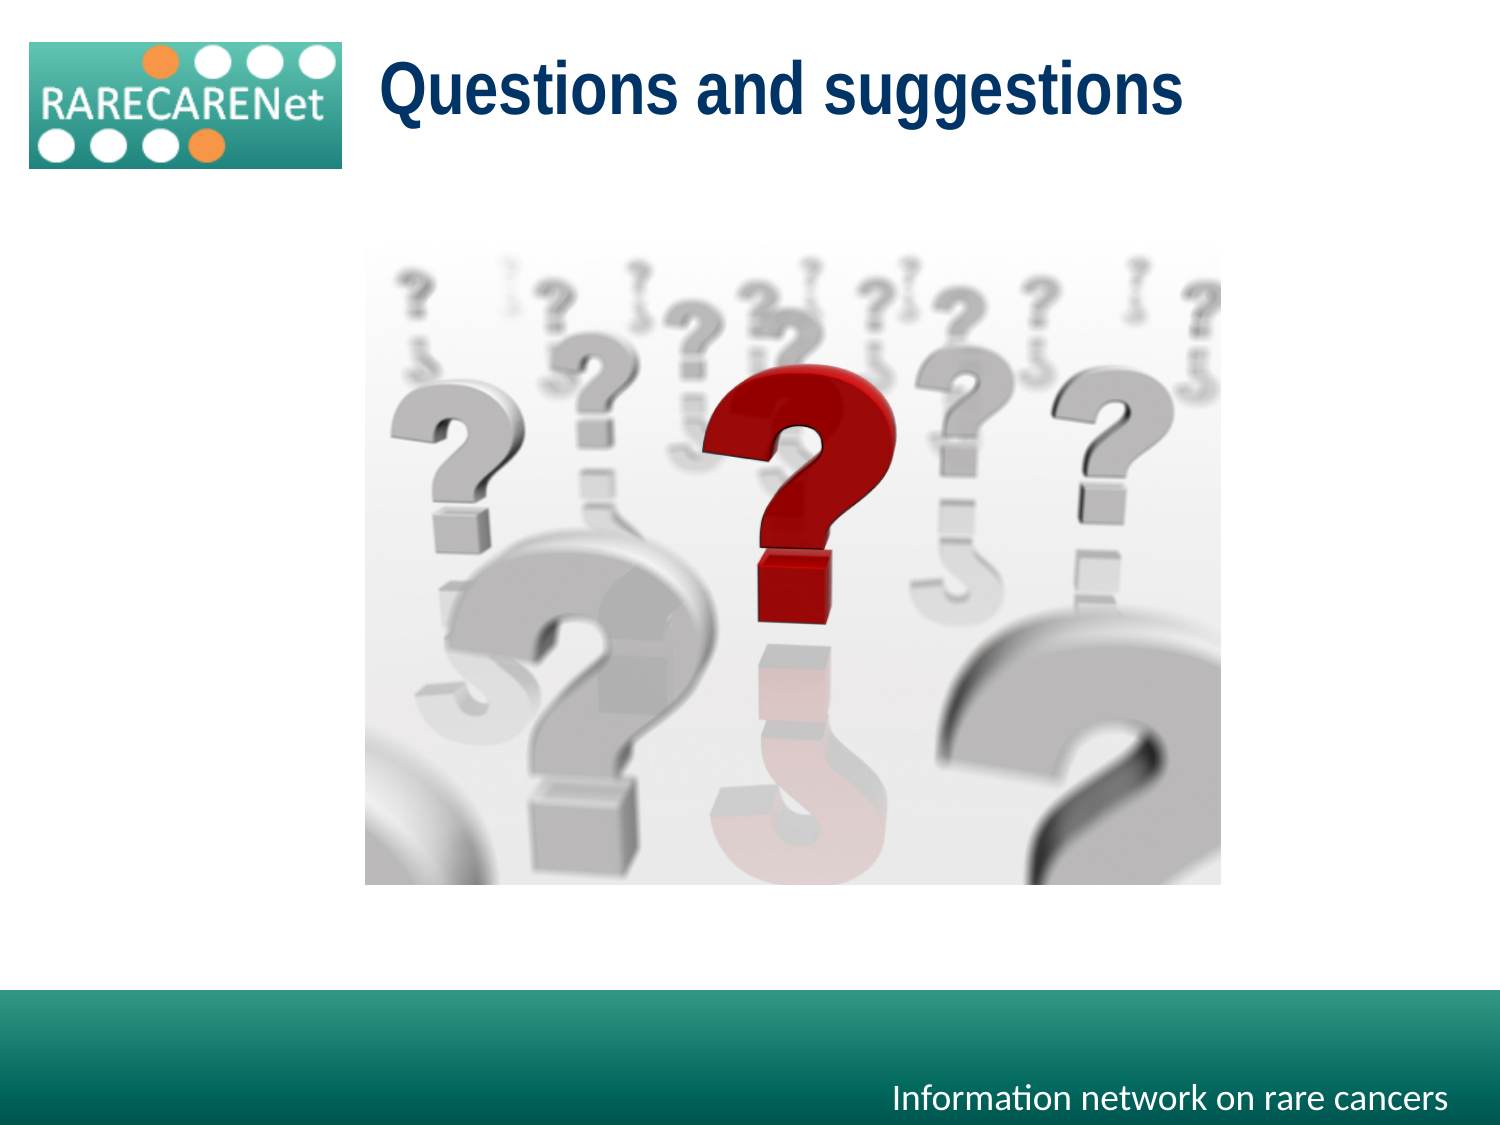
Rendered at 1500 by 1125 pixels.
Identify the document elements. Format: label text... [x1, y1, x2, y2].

picture [29, 42, 342, 169]
picture [365, 243, 1221, 885]
title Questions and suggestions [289, 42, 1276, 167]
picture [0, 990, 1500, 1125]
